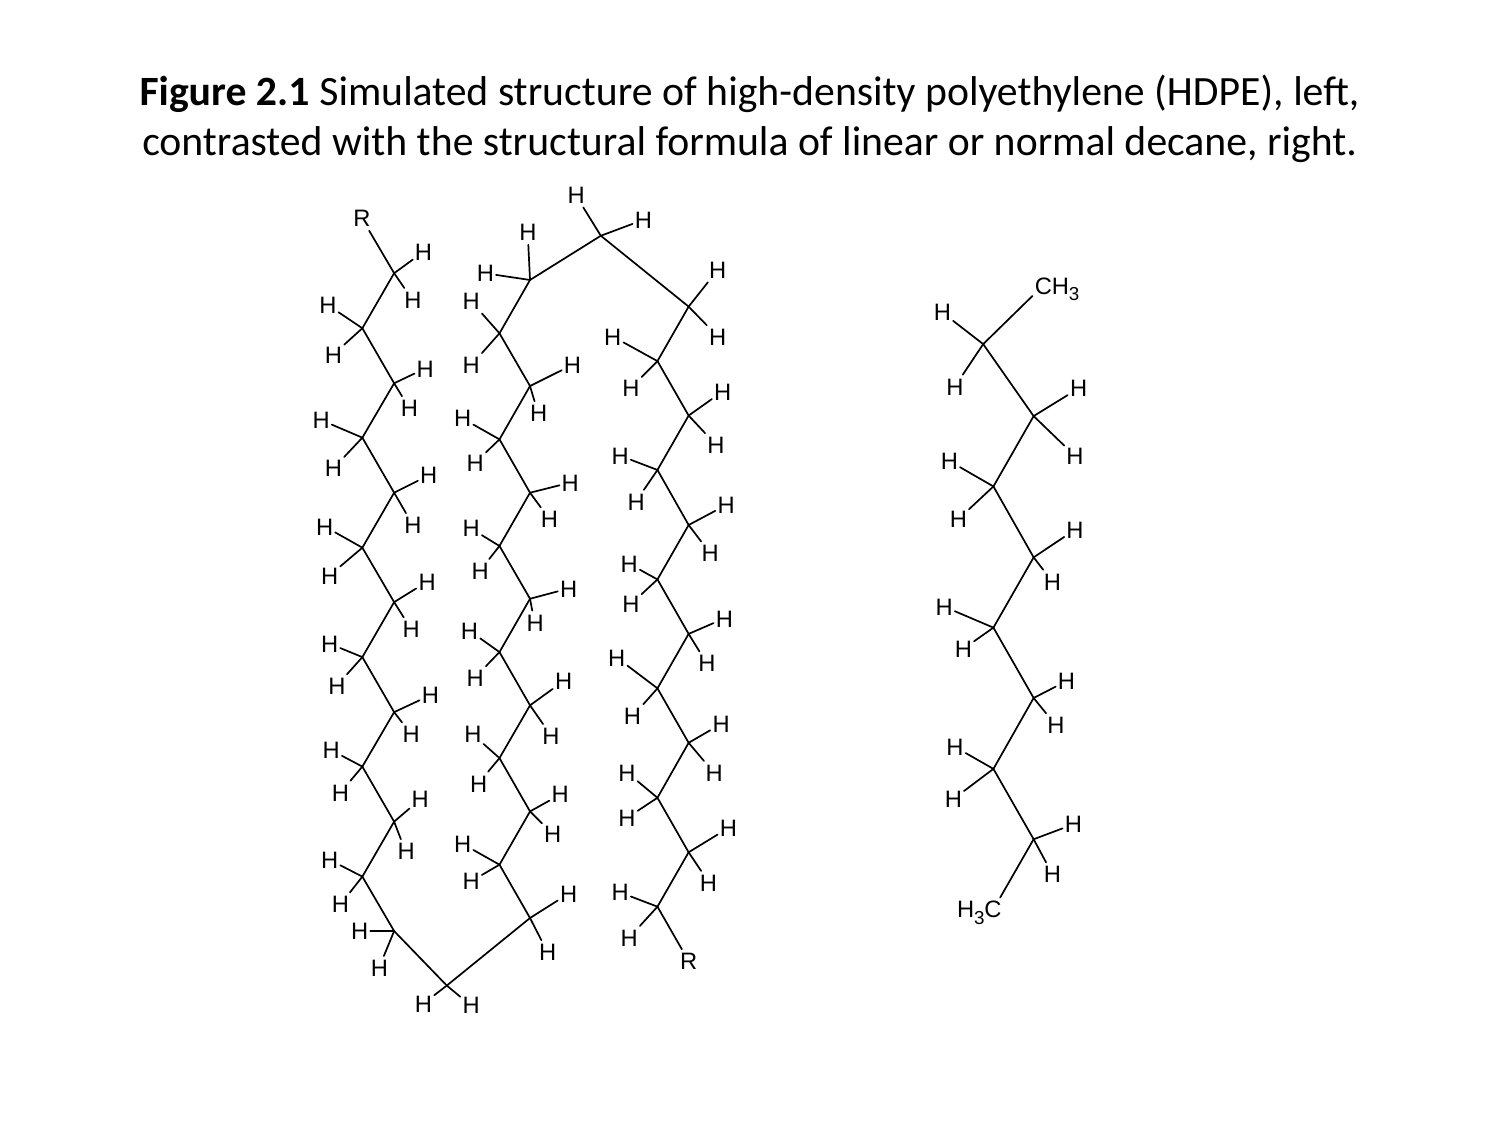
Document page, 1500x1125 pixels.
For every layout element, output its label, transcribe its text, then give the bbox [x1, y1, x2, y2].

title Figure 2.1 Simulated structure of high-density polyethylene (HDPE), left, contrasted with the structural formula of linear or normal decane, right. [75, 45, 1425, 233]
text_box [312, 181, 1088, 1020]
